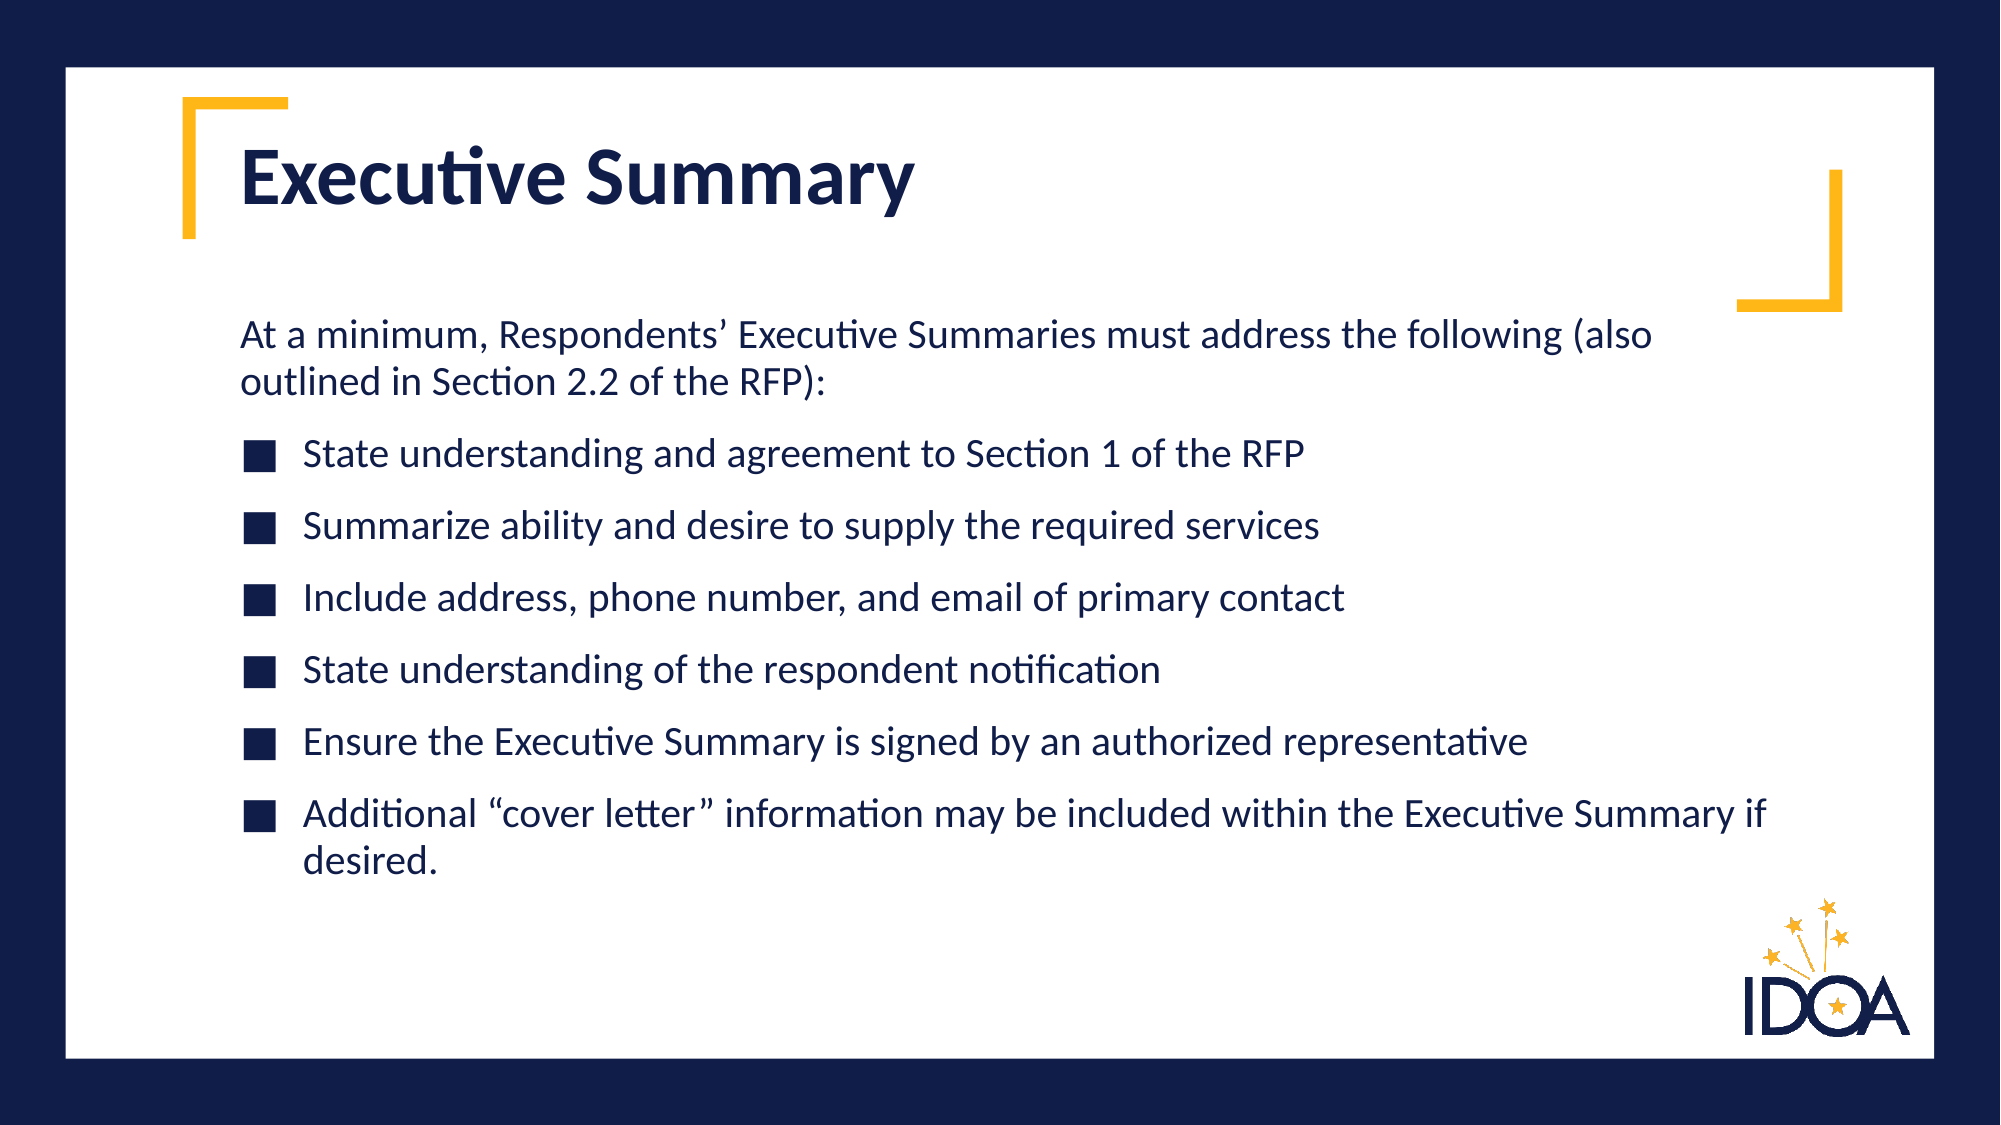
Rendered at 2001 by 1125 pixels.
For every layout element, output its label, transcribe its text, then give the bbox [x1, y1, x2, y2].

picture [1702, 857, 1959, 1114]
list At a minimum, Respondents’ Executive Summaries must address the following (also outlined in Section 2.2 of the RFP): State understanding and agreement to Section 1 of the RFP Summarize ability and desire to supply the required services Include address, phone number, and email of primary contact State understanding of the respondent notification Ensure the Executive Summary is signed by an authorized representative Additional “cover letter” information may be included within the Executive Summary if desired. [225, 303, 1800, 967]
title Executive Summary [225, 125, 1800, 262]
